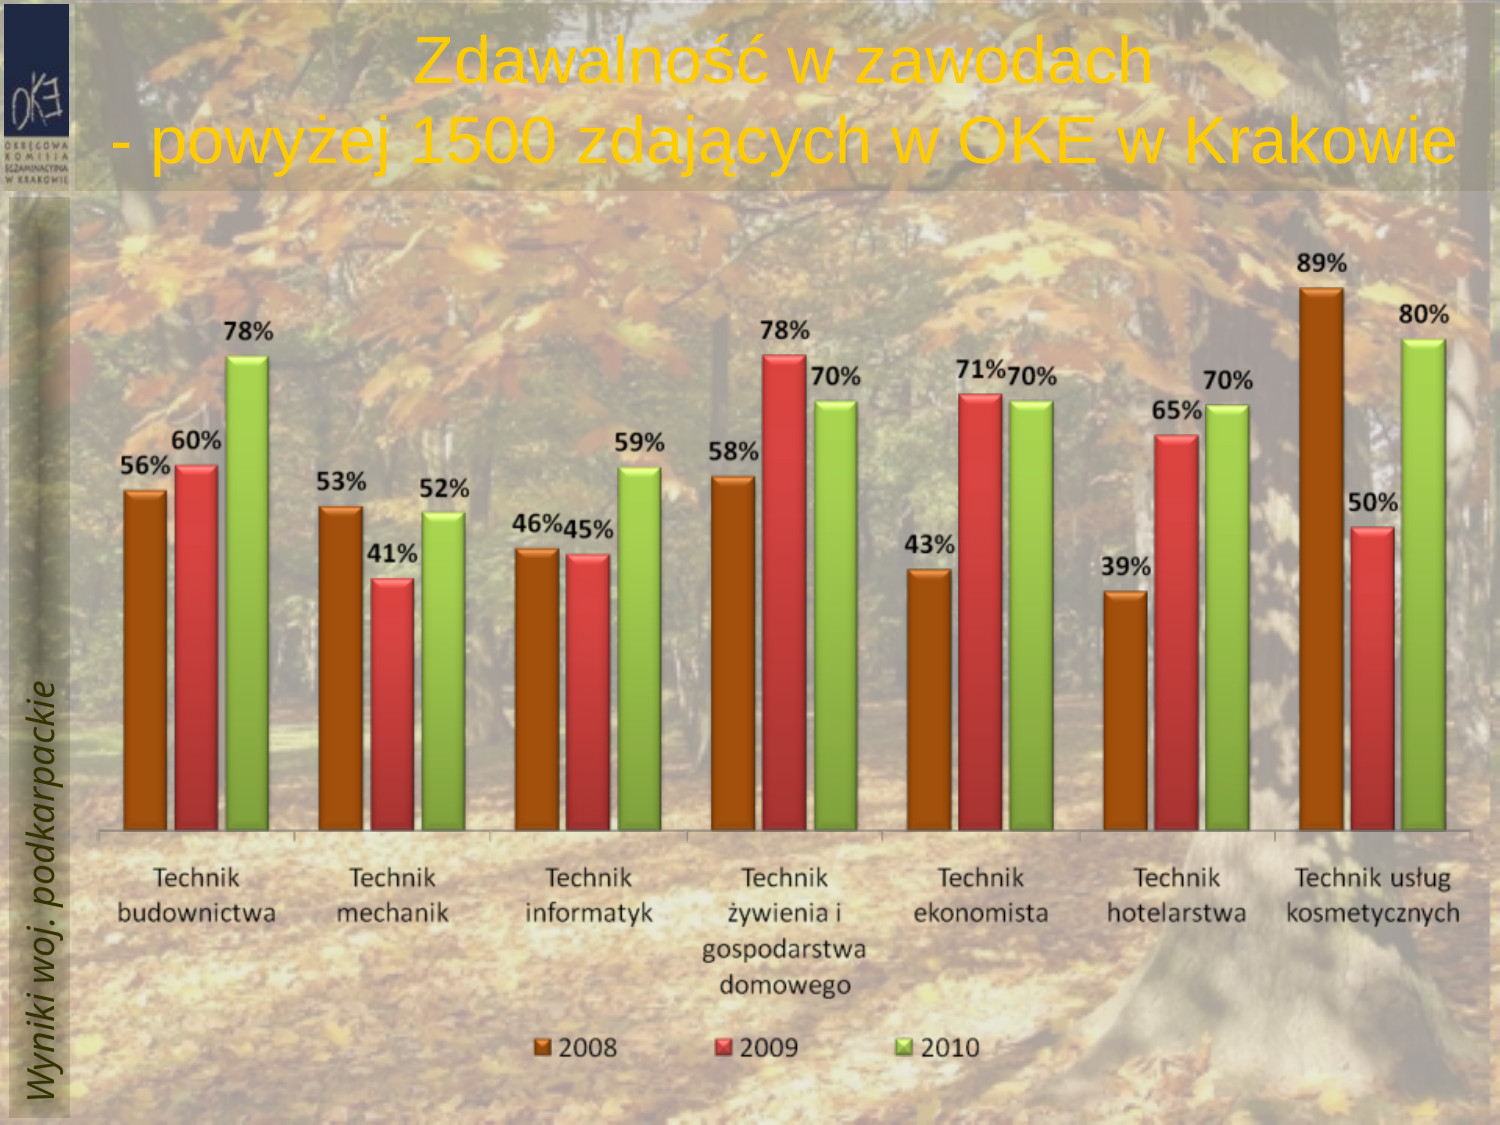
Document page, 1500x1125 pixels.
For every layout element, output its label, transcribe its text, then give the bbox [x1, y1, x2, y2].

picture [74, 196, 1495, 1085]
text_box Wyniki woj. podkarpackie [9, 197, 70, 1118]
title Zdawalność w zawodach - powyżej 1500 zdających w OKE w Krakowie [74, 3, 1495, 192]
